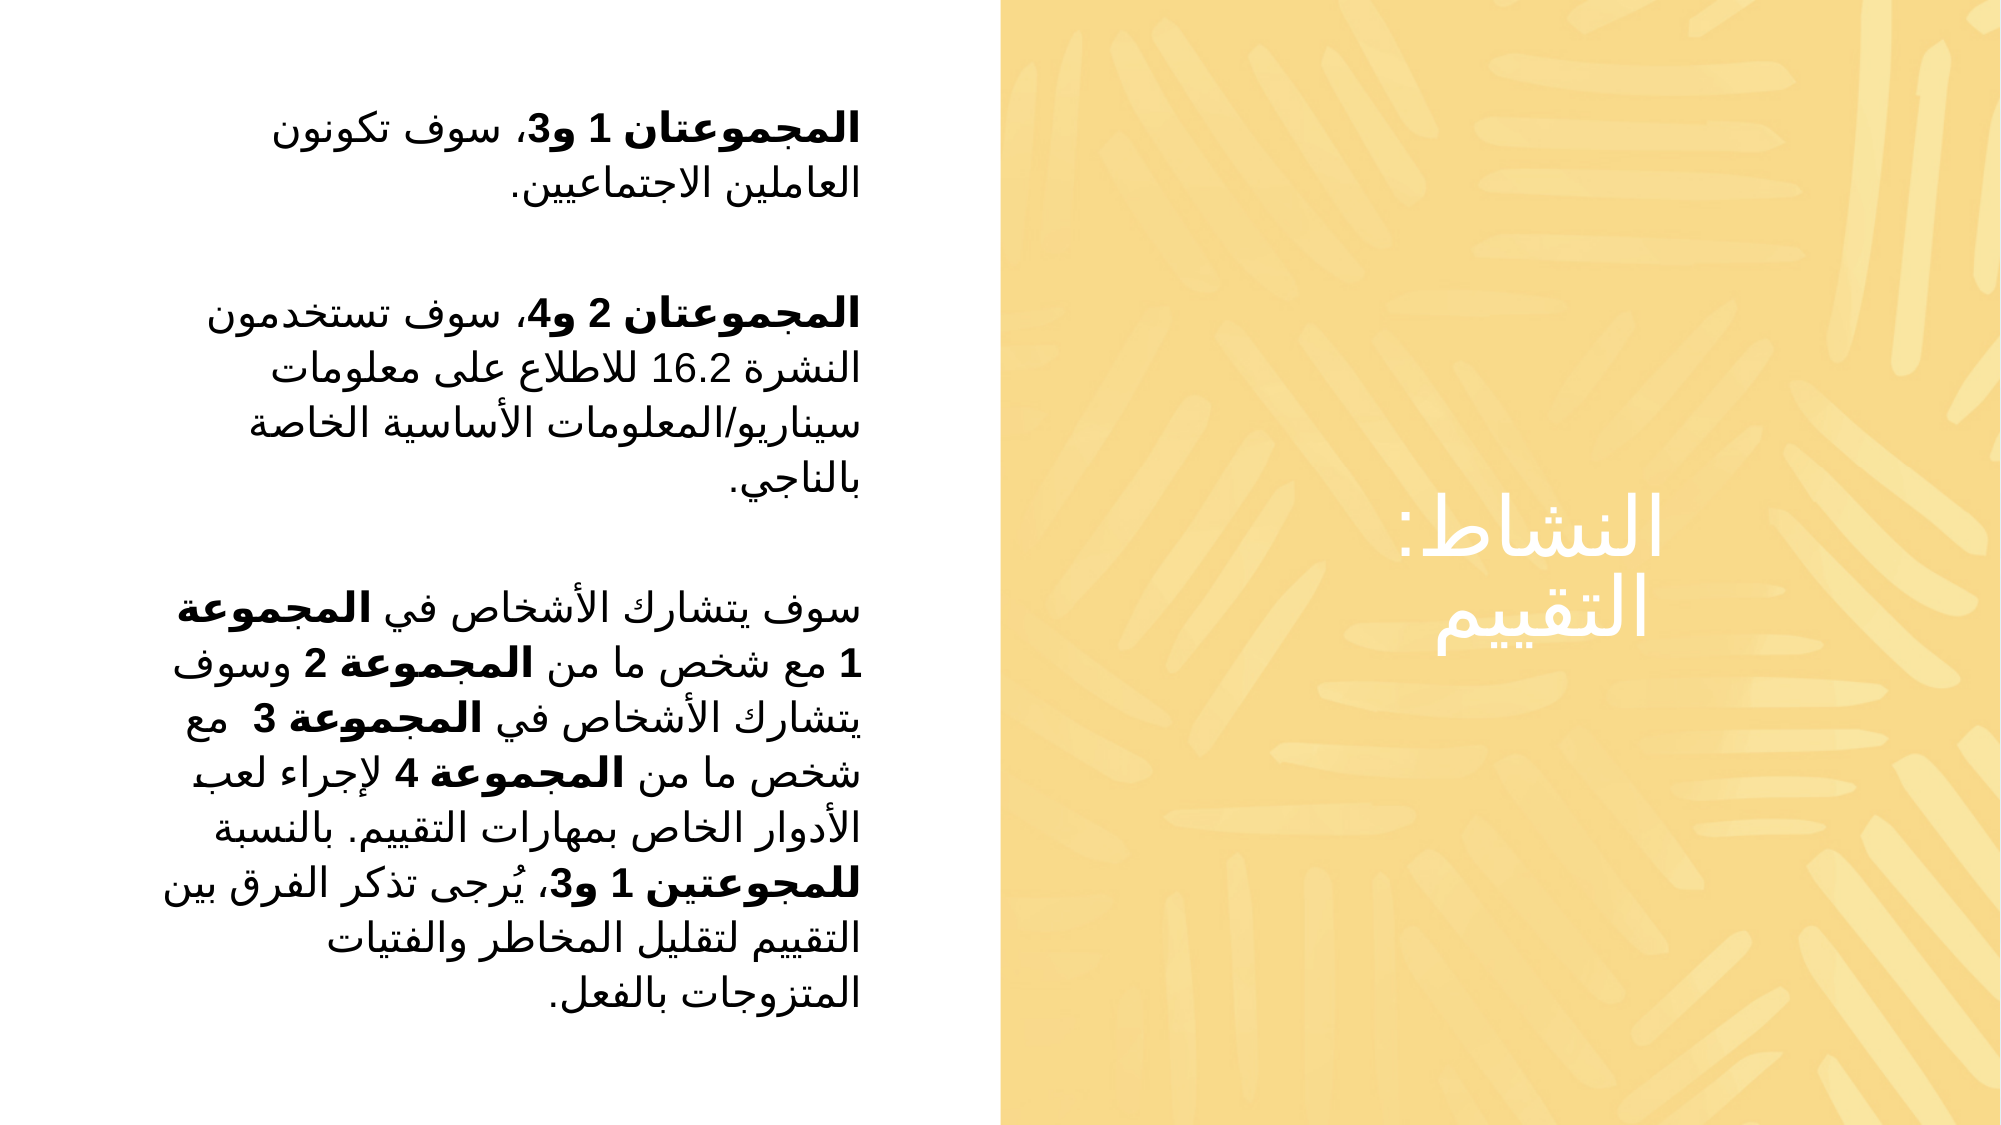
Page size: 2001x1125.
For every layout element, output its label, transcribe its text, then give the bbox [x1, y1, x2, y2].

title النشاط: التقييم [1128, 446, 1911, 700]
picture [0, 0, 2001, 1125]
list المجموعتان 1 و3، سوف تكونون العاملين الاجتماعيين. المجموعتان 2 و4، سوف تستخدمون النشرة 16.2 للاطلاع على معلومات سيناريو/المعلومات الأساسية الخاصة بالناجي. سوف يتشارك الأشخاص في المجموعة 1 مع شخص ما من المجموعة 2 وسوف يتشارك الأشخاص في المجموعة 3 مع شخص ما من المجموعة 4 لإجراء لعب الأدوار الخاص بمهارات التقييم. بالنسبة للمجوعتين 1 و3، يُرجى تذكر الفرق بين التقييم لتقليل المخاطر والفتيات المتزوجات بالفعل. [134, 140, 871, 971]
